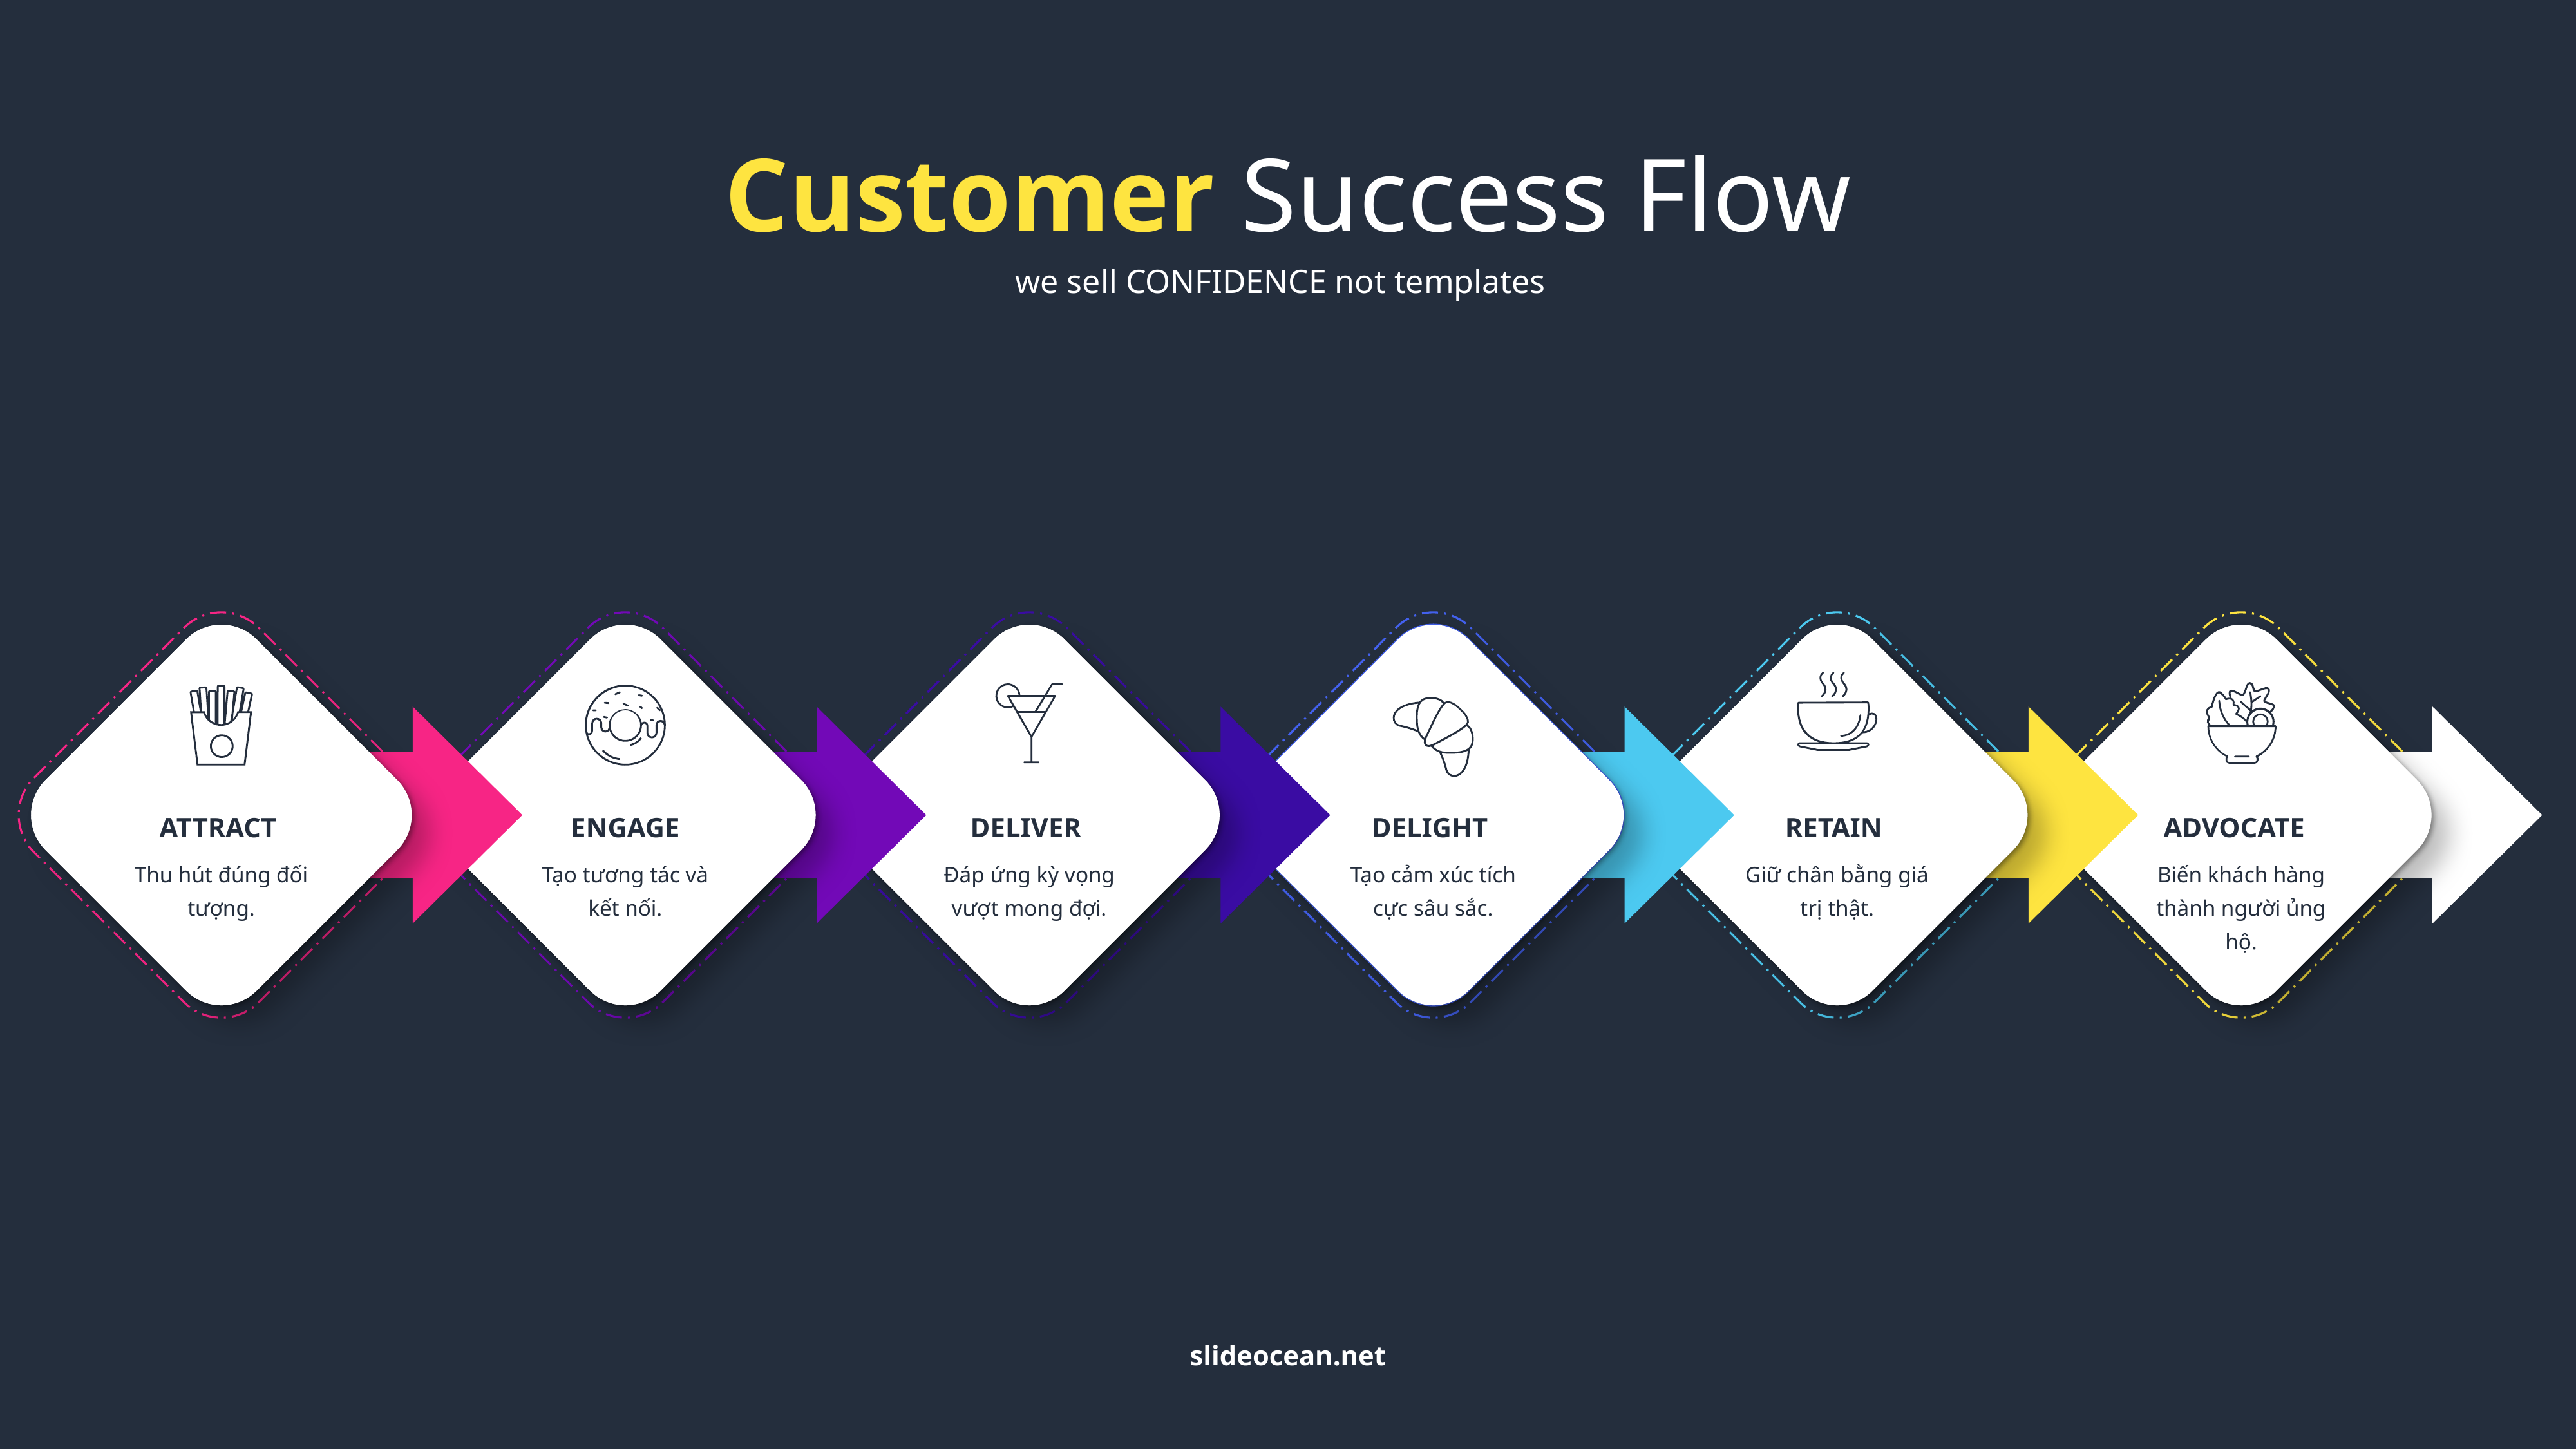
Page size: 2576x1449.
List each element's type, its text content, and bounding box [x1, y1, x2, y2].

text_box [71, 665, 371, 965]
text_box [2152, 793, 2331, 961]
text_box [1334, 793, 1533, 927]
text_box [526, 793, 725, 927]
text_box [1331, 656, 1735, 974]
text_box Customer Success Flow [715, 126, 1861, 257]
text_box we sell CONFIDENCE not templates [1005, 257, 1556, 305]
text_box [1735, 665, 1987, 965]
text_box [927, 656, 1331, 974]
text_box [62, 656, 523, 974]
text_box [1735, 656, 2139, 974]
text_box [1331, 665, 1583, 965]
text_box slideocean.net [1180, 1334, 1396, 1376]
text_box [930, 793, 1129, 927]
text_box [122, 793, 321, 927]
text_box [523, 656, 927, 974]
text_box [523, 665, 775, 965]
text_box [927, 665, 1179, 965]
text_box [2139, 656, 2543, 974]
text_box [2139, 665, 2391, 965]
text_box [1738, 793, 1937, 927]
